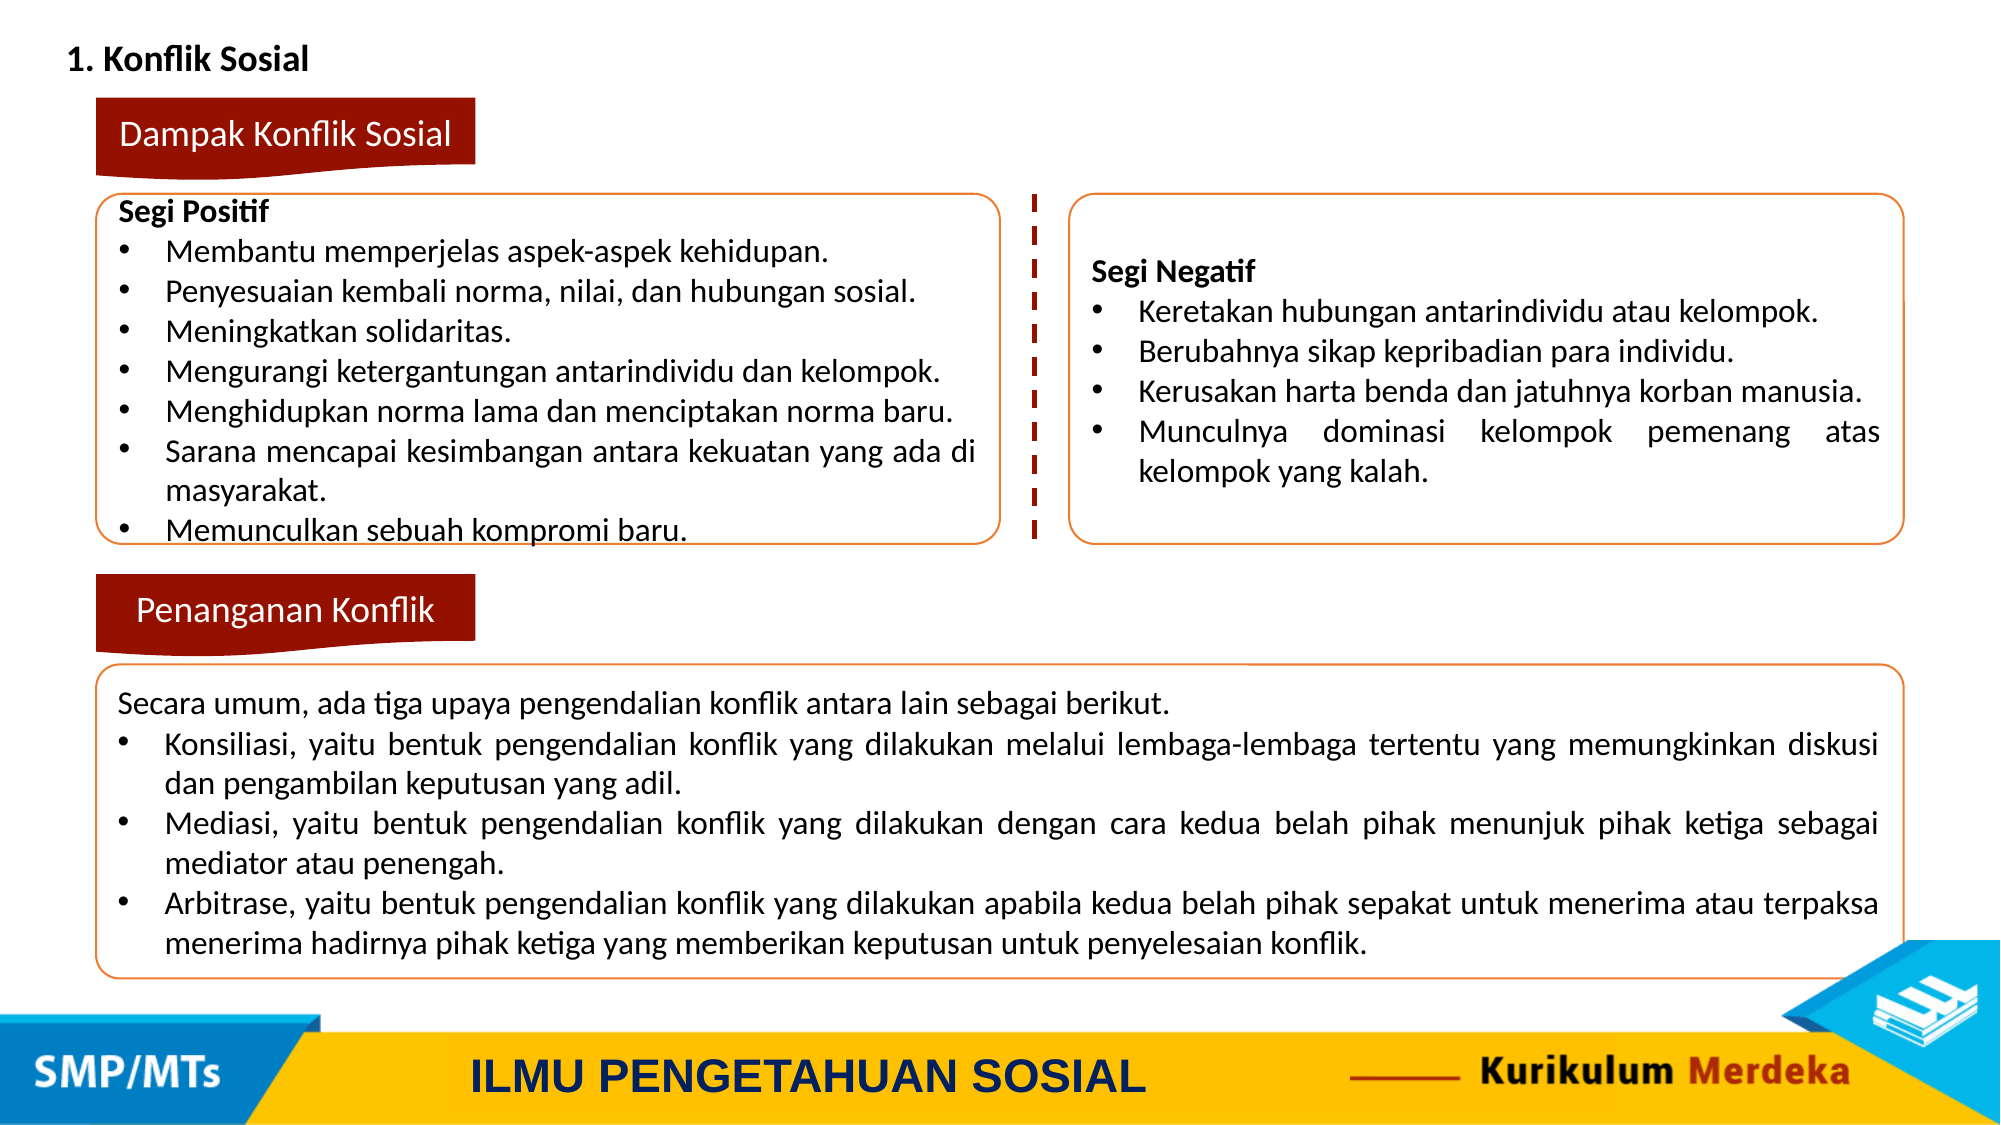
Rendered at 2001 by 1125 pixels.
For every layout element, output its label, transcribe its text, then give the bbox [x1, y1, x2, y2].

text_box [0, 940, 2000, 1125]
text_box Secara umum, ada tiga upaya pengendalian konflik antara lain sebagai berikut. Konsiliasi, yaitu bentuk pengendalian konflik yang dilakukan melalui lembaga-lembaga tertentu yang memungkinkan diskusi dan pengambilan keputusan yang adil. Mediasi, yaitu bentuk pengendalian konflik yang dilakukan dengan cara kedua belah pihak menunjuk pihak ketiga sebagai mediator atau penengah. Arbitrase, yaitu bentuk pengendalian konflik yang dilakukan apabila kedua belah pihak sepakat untuk menerima atau terpaksa menerima hadirnya pihak ketiga yang memberikan keputusan untuk penyelesaian konflik. [95, 663, 1905, 940]
text_box 1. Konflik Sosial [50, 25, 326, 87]
text_box Segi Negatif Keretakan hubungan antarindividu atau kelompok. Berubahnya sikap kepribadian para individu. Kerusakan harta benda dan jatuhnya korban manusia. Munculnya dominasi kelompok pemenang atas kelompok yang kalah. [1068, 192, 1905, 545]
text_box Dampak Konflik Sosial [95, 96, 477, 181]
text_box Segi Positif Membantu memperjelas aspek-aspek kehidupan. Penyesuaian kembali norma, nilai, dan hubungan sosial. Meningkatkan solidaritas. Mengurangi ketergantungan antarindividu dan kelompok. Menghidupkan norma lama dan menciptakan norma baru. Sarana mencapai kesimbangan antara kekuatan yang ada di masyarakat. Memunculkan sebuah kompromi baru. [95, 192, 1001, 545]
text_box Penanganan Konflik [95, 573, 477, 658]
